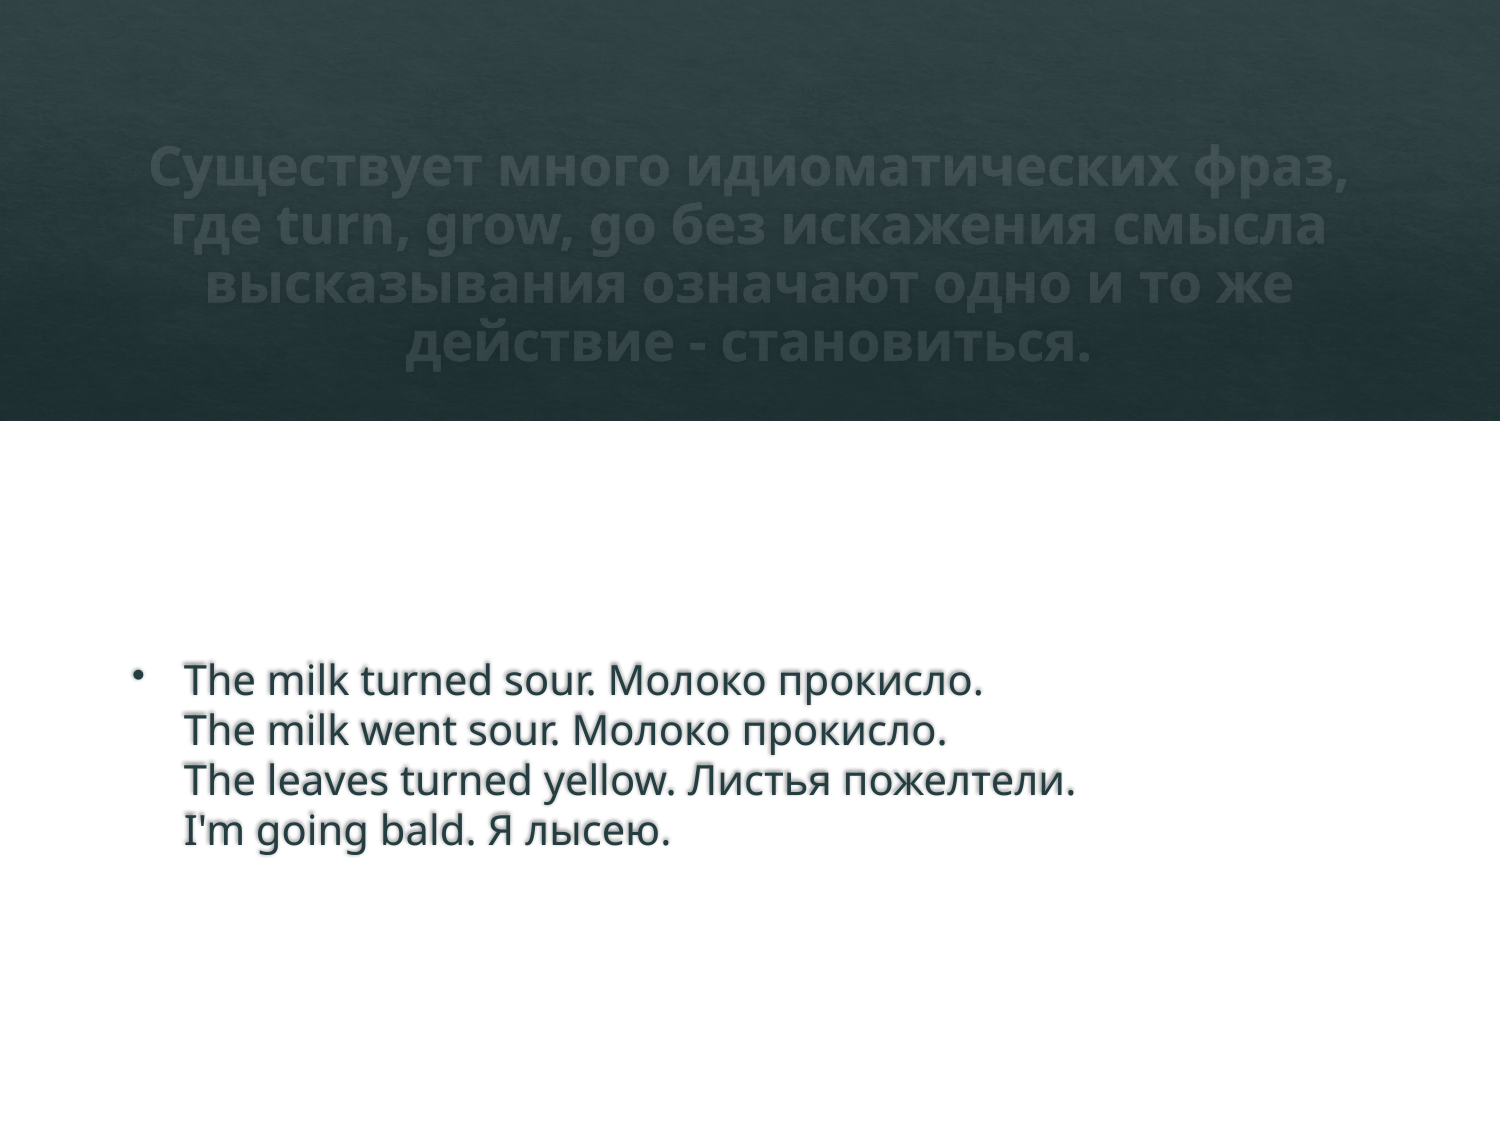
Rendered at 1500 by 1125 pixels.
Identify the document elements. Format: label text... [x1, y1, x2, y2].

title Существует много идиоматических фраз, где turn, grow, go без искажения смысла высказывания означают одно и то же действие - становиться. [112, 121, 1387, 390]
list The milk turned sour. Молоко прокисло. The milk went sour. Молоко прокисло. The leaves turned yellow. Листья пожелтели. I'm going bald. Я лысею. [112, 503, 1387, 1004]
text_box [0, 0, 1500, 422]
text_box [0, 422, 1500, 1125]
